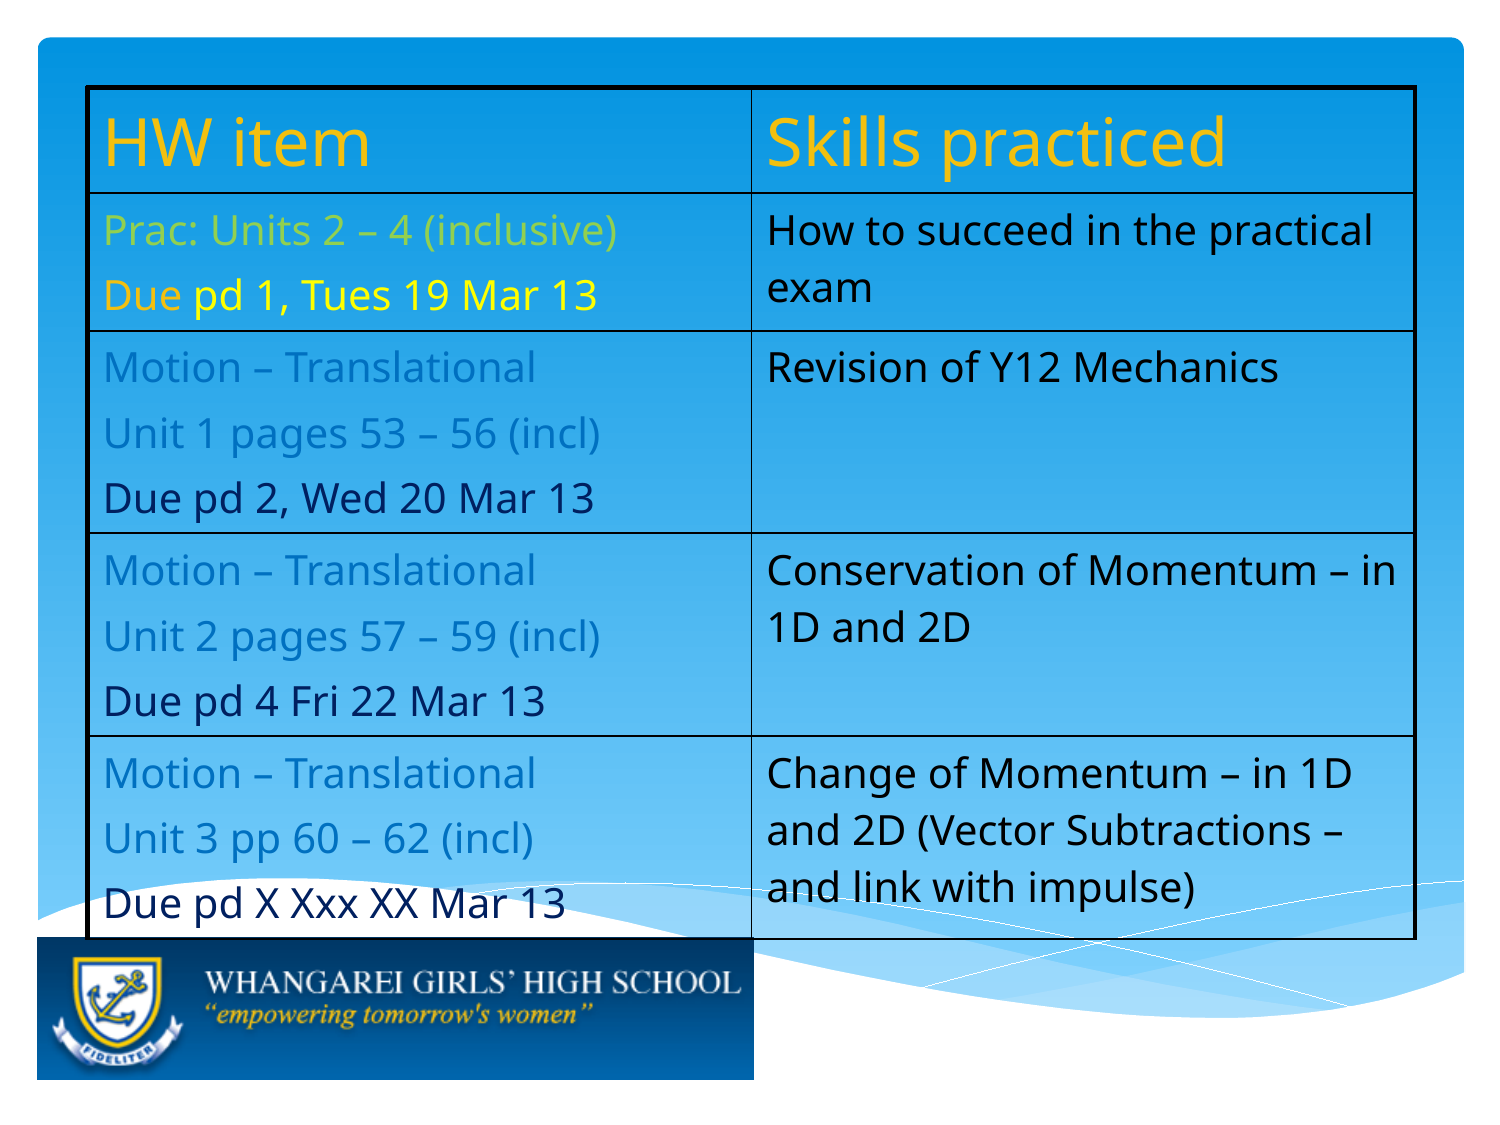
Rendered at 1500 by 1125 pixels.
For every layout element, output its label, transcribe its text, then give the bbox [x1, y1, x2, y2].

table_cell How to succeed in the practical exam [752, 194, 1413, 330]
table_cell Prac: Units 2 – 4 (inclusive) Due pd 1, Tues 19 Mar 13 [90, 194, 751, 330]
table_header HW item [90, 90, 751, 192]
table_cell Change of Momentum – in 1D and 2D (Vector Subtractions – and link with impulse) [752, 737, 1413, 938]
table_cell Motion – Translational Unit 2 pages 57 – 59 (incl) Due pd 4 Fri 22 Mar 13 [90, 534, 751, 735]
table_cell Motion – Translational Unit 3 pp 60 – 62 (incl) Due pd X Xxx XX Mar 13 [90, 737, 751, 935]
table_cell Motion – Translational Unit 1 pages 53 – 56 (incl) Due pd 2, Wed 20 Mar 13 [90, 332, 751, 532]
table_header Skills practiced [752, 90, 1413, 192]
picture [37, 937, 754, 1080]
table_cell Conservation of Momentum – in 1D and 2D [752, 534, 1413, 735]
table_cell Revision of Y12 Mechanics [752, 332, 1413, 532]
